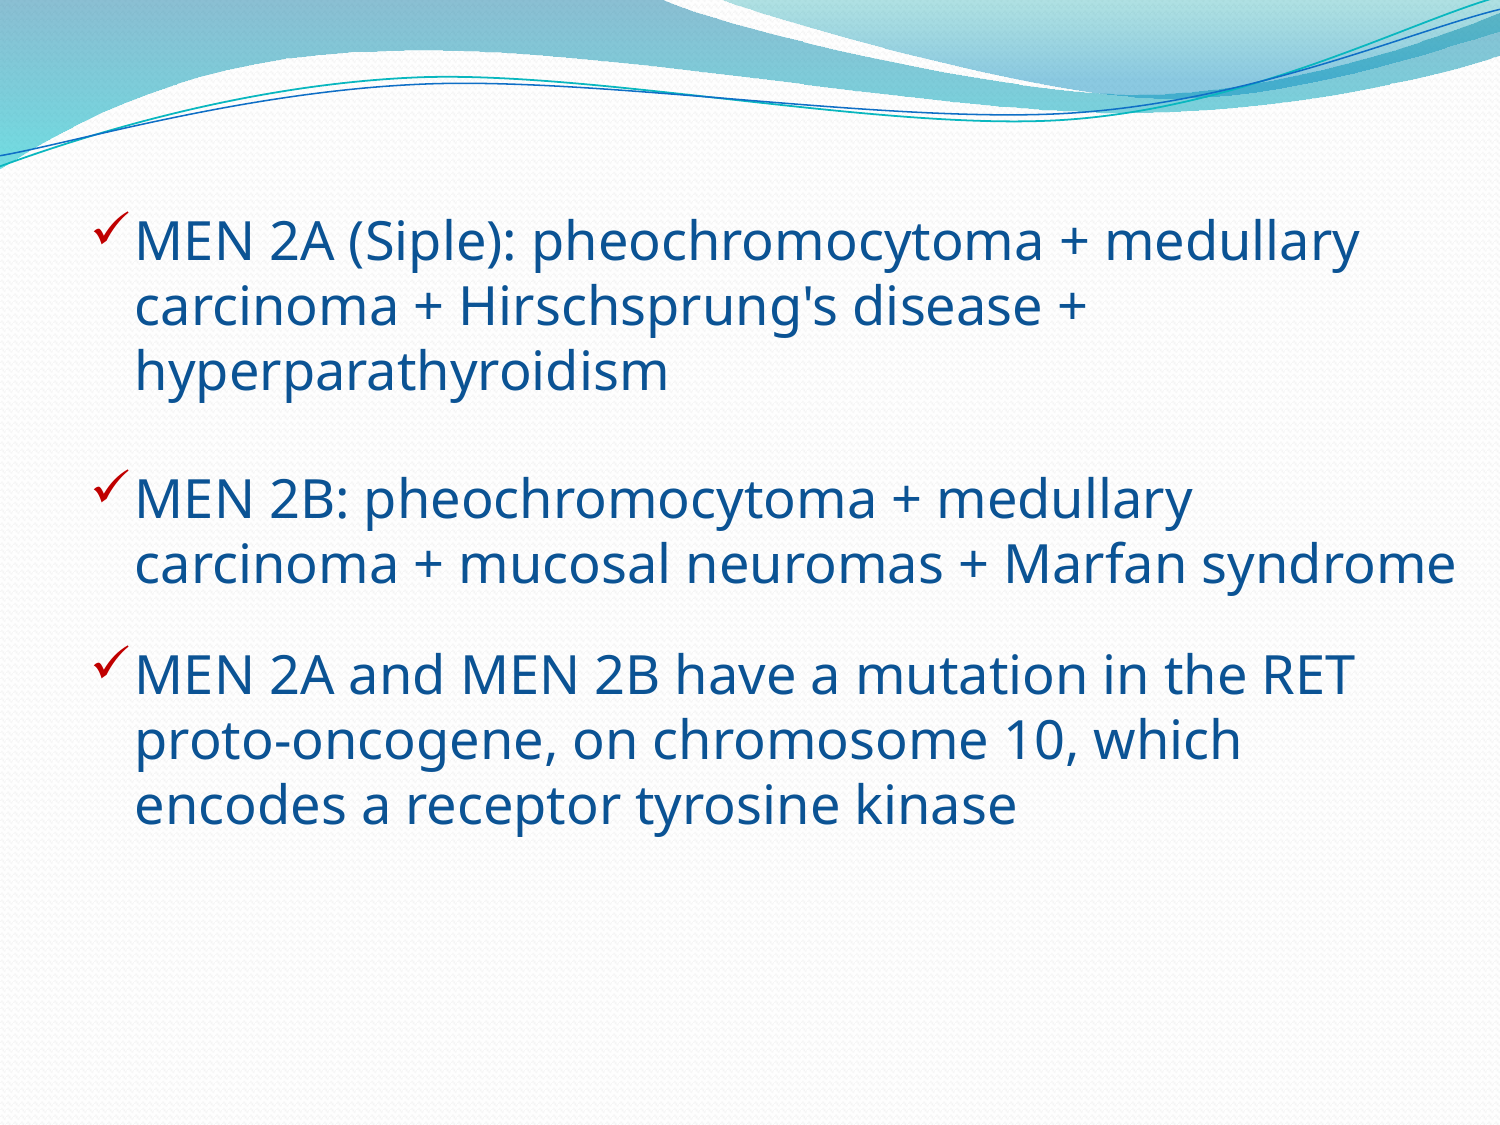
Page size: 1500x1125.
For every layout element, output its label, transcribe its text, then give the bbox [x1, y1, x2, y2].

list MEN 2A (Siple): pheochromocytoma + medullary carcinoma + Hirschsprung's disease + hyperparathyroidism MEN 2B: pheochromocytoma + medullary carcinoma + mucosal neuromas + Marfan syndrome MEN 2A and MEN 2B have a mutation in the RET proto-oncogene, on chromosome 10, which encodes a receptor tyrosine kinase [75, 199, 1477, 1038]
